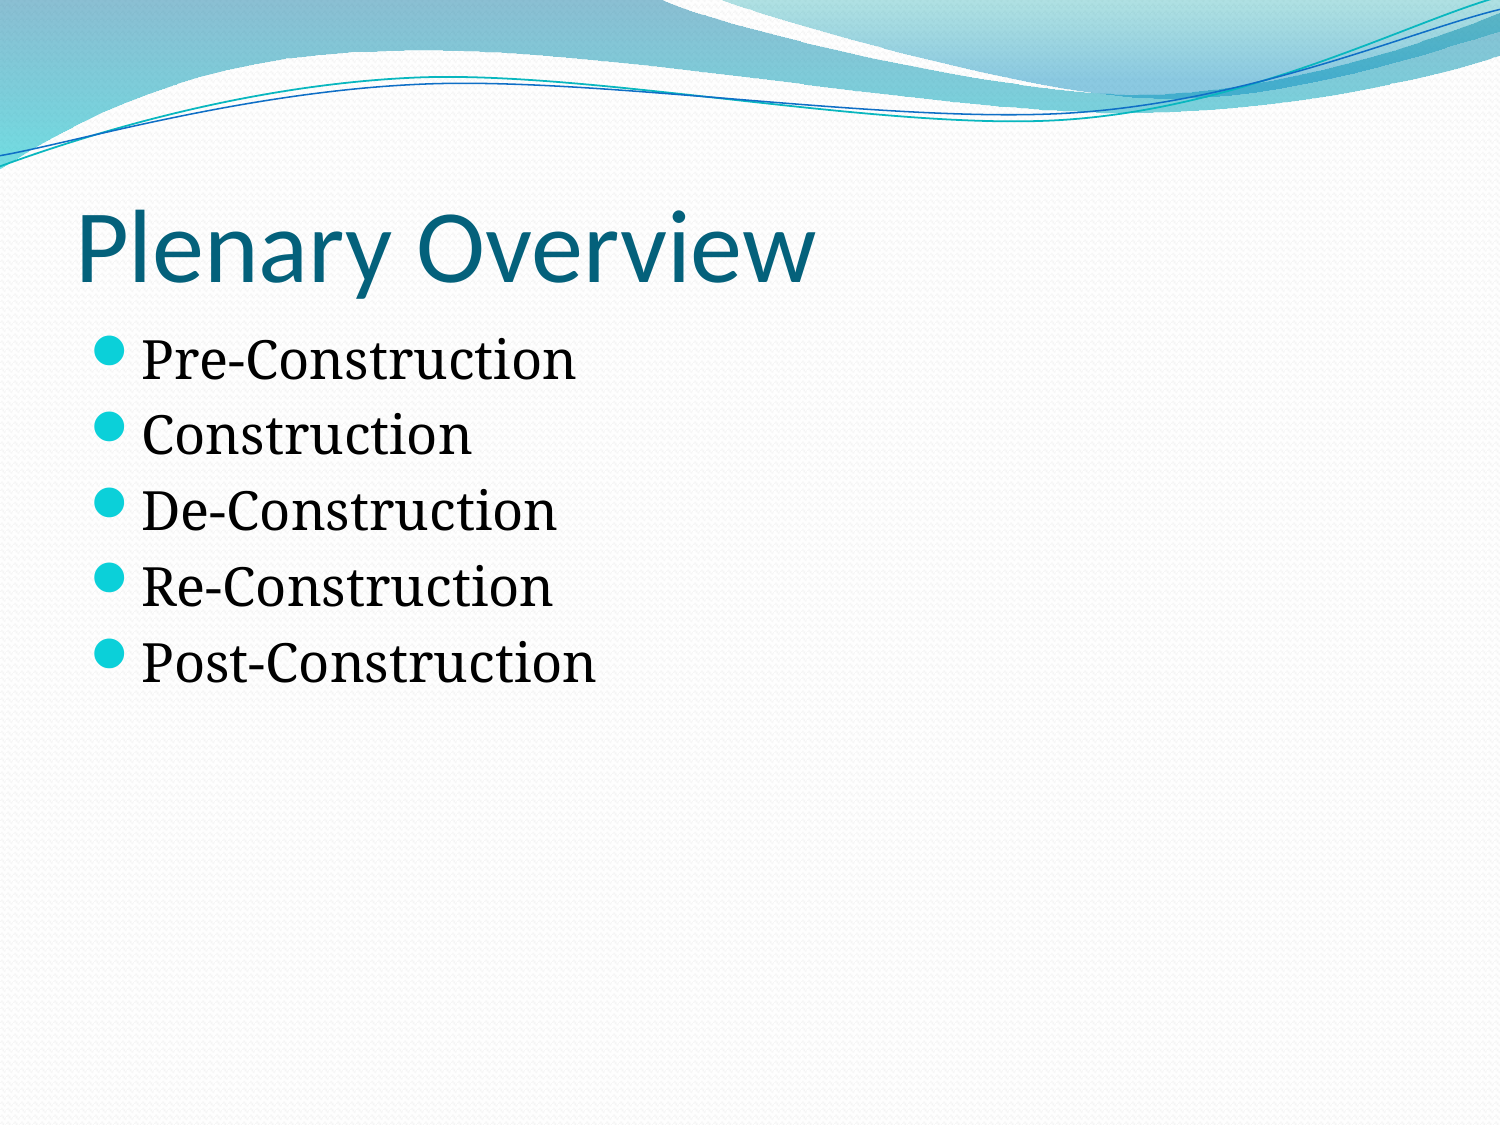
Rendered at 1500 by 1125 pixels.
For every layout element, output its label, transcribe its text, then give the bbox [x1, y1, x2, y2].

title Plenary Overview [74, 115, 1426, 304]
list Pre-Construction Construction De-Construction Re-Construction Post-Construction [74, 317, 1426, 1038]
